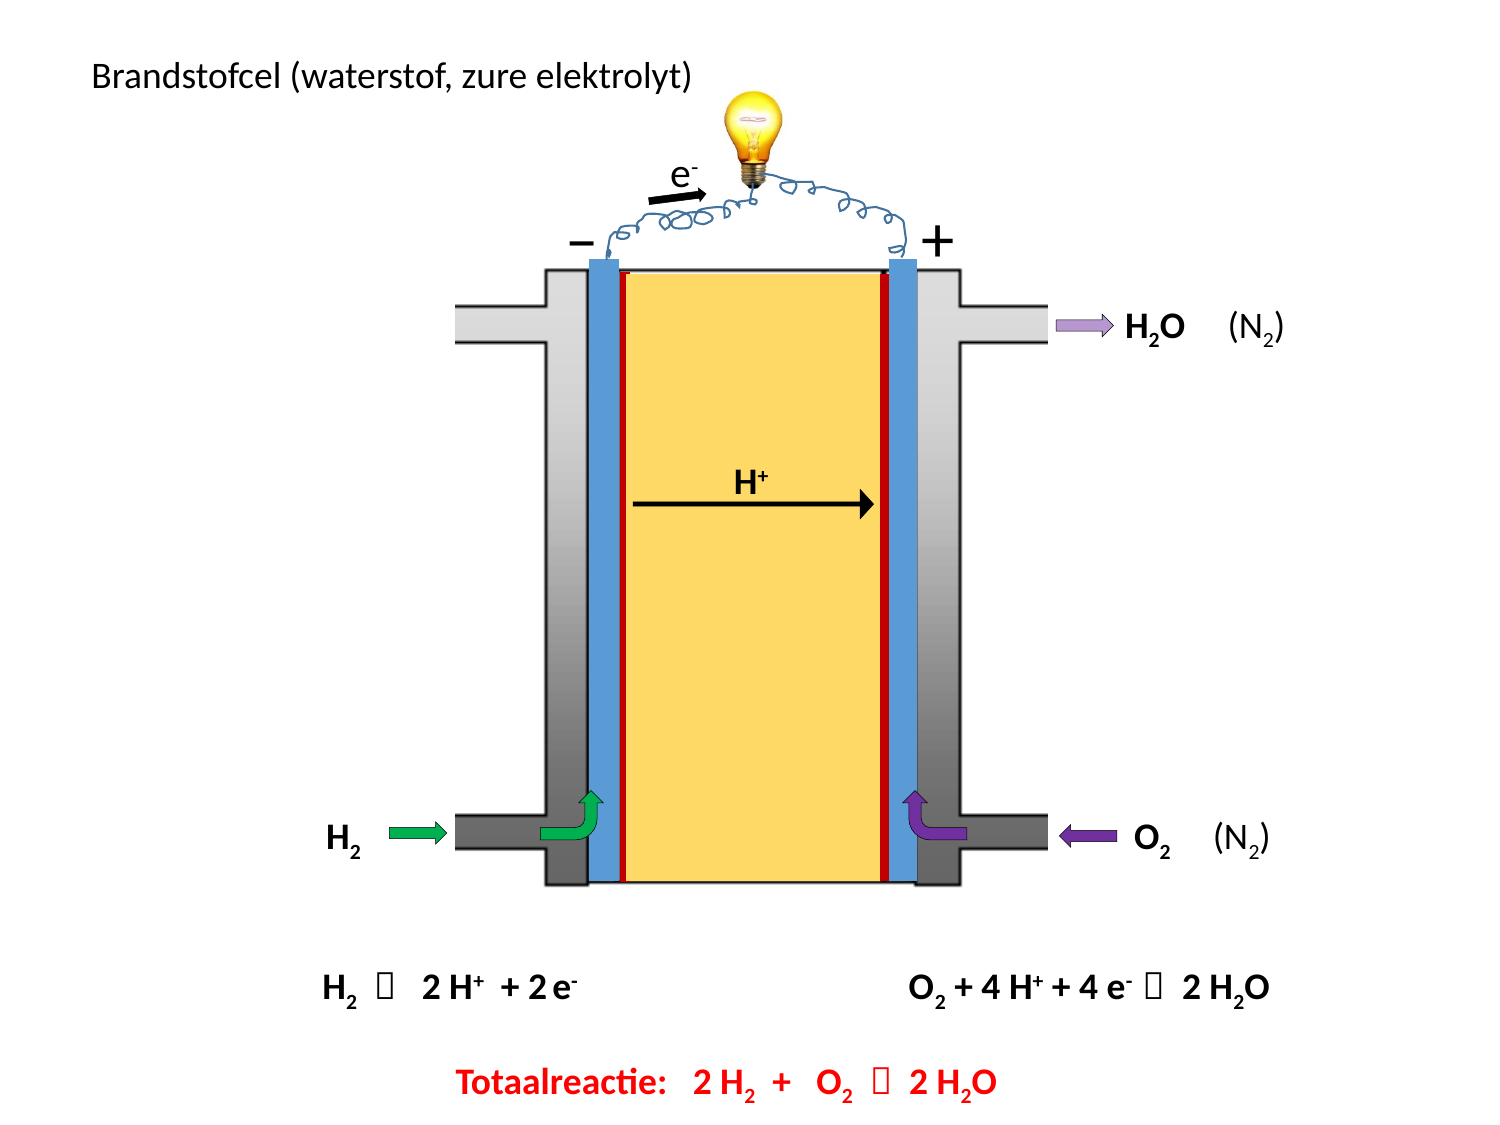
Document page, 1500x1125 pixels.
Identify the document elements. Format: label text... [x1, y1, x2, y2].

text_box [73, 89, 1469, 910]
text_box Brandstofcel (waterstof, zure elektrolyt) [76, 43, 717, 89]
text_box H2  2 H+ + 2 e- O2 + 4 H+ + 4 e-  2 H2O [52, 955, 1500, 1021]
text_box Totaalreactie: 2 H2 + O2  2 H2O [432, 1049, 1500, 1116]
